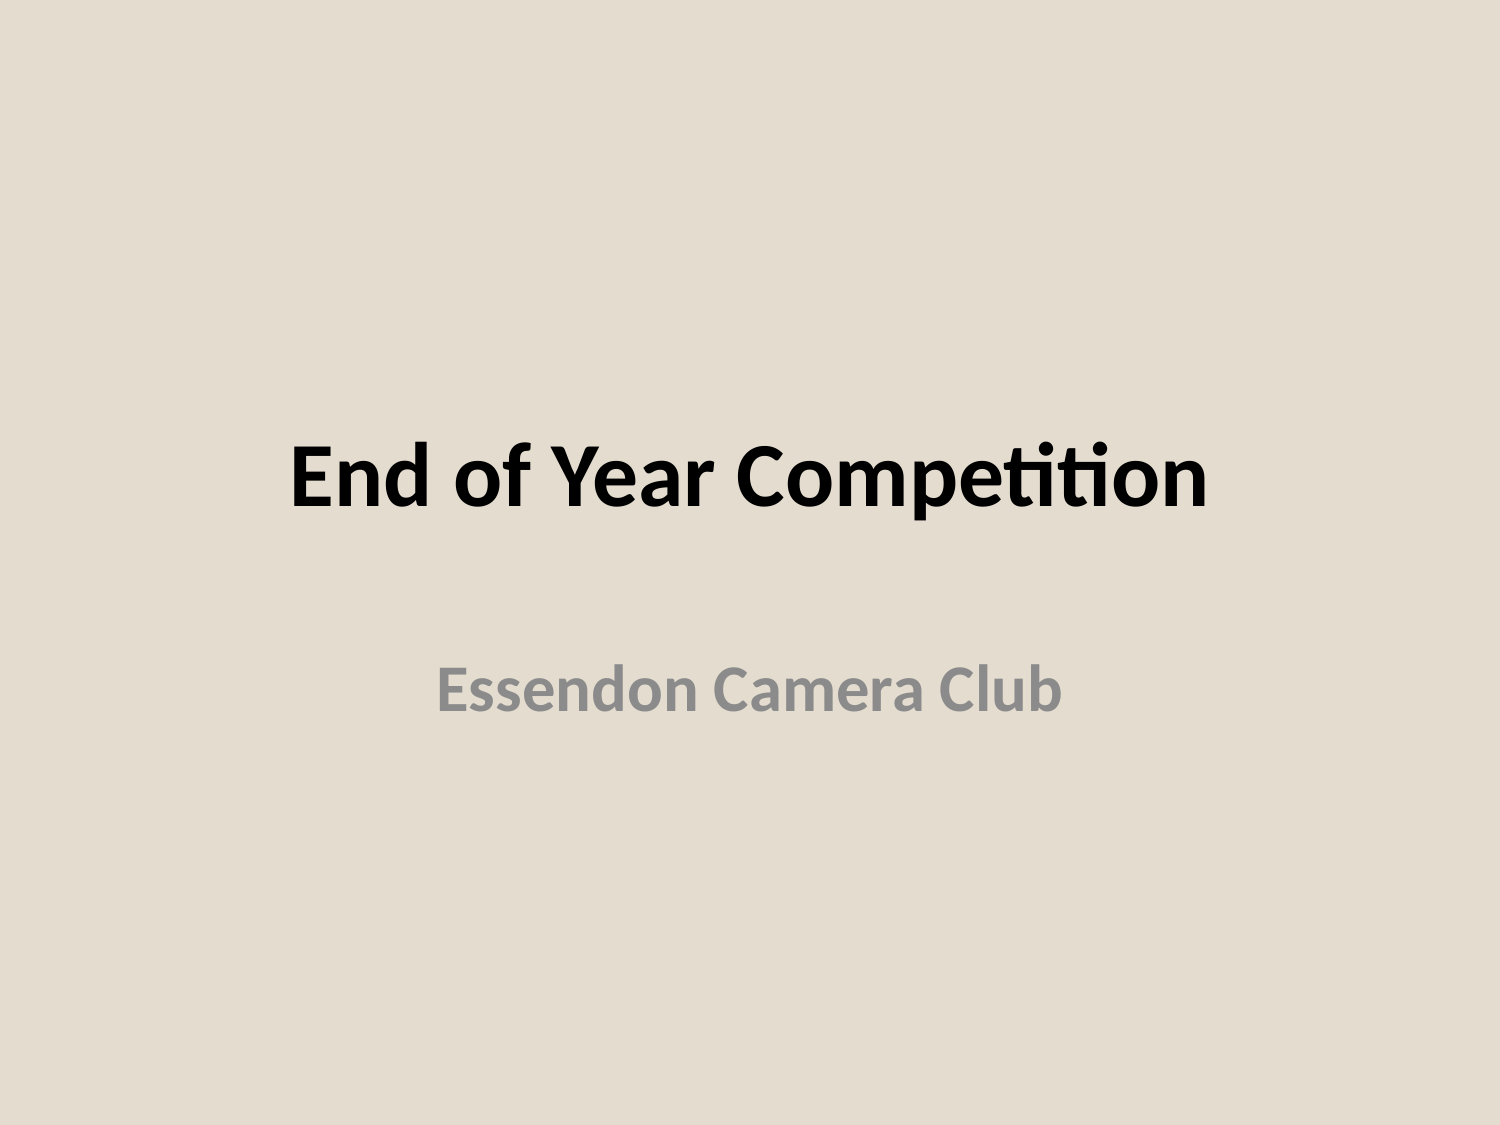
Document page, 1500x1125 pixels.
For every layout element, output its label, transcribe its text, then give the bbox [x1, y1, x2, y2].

title End of Year Competition [112, 349, 1388, 591]
subtitle Essendon Camera Club [225, 637, 1275, 925]
